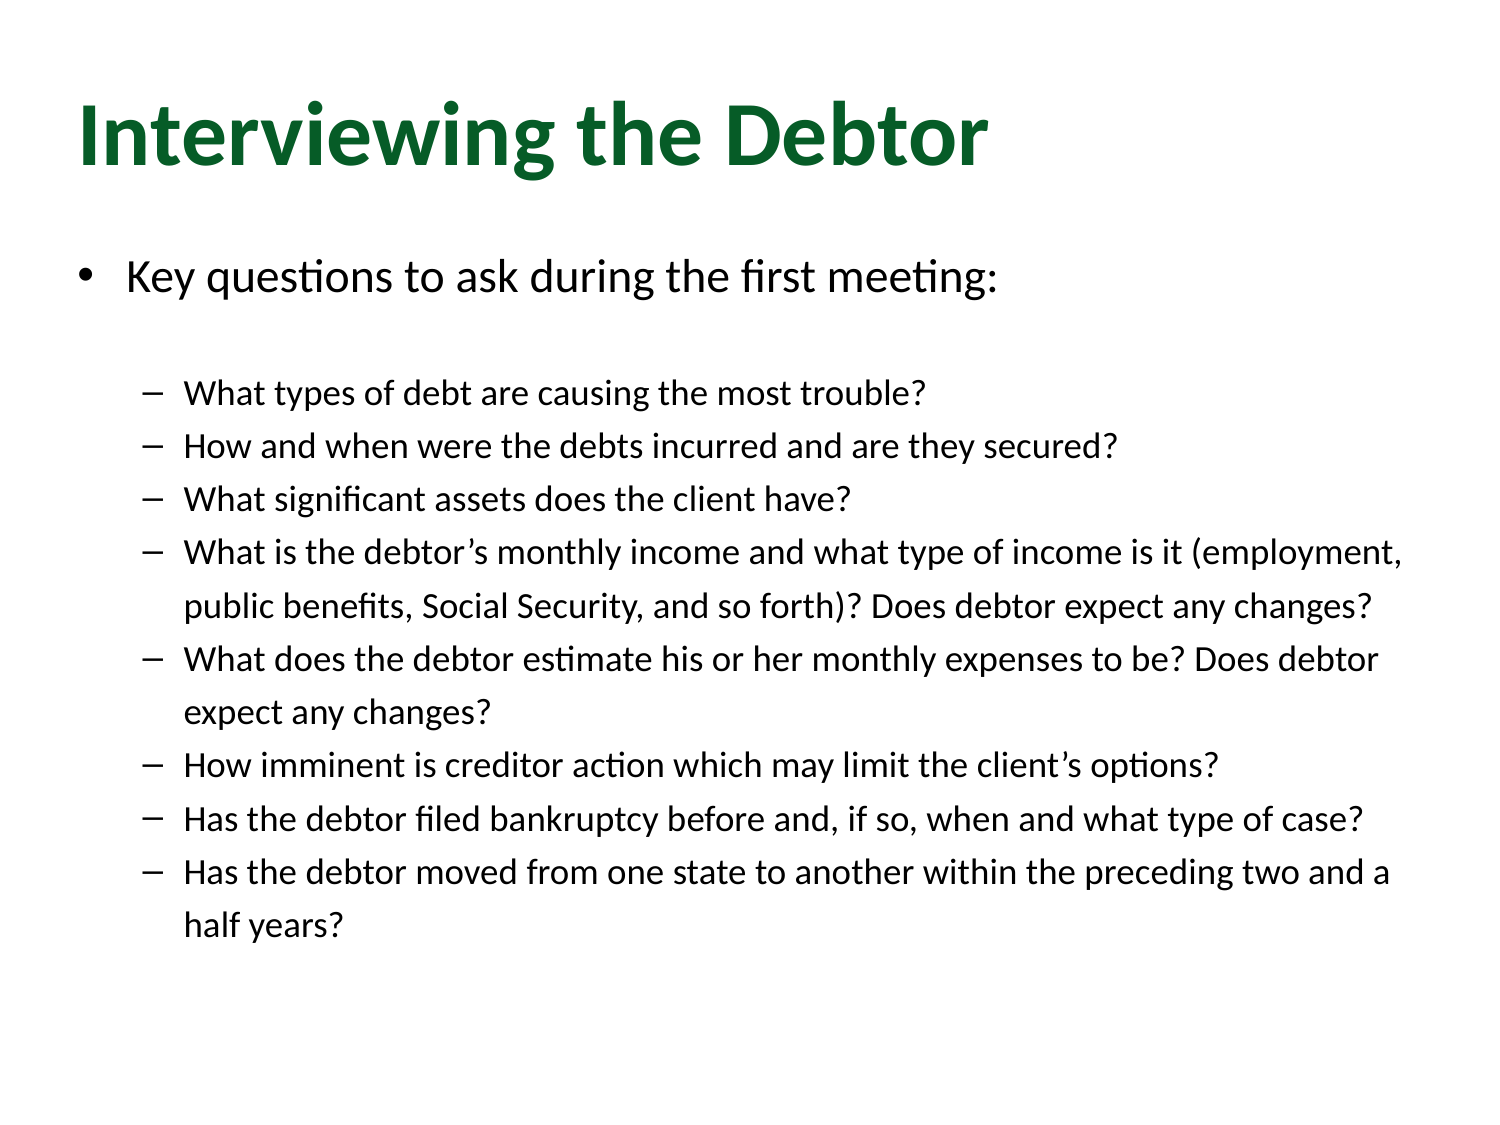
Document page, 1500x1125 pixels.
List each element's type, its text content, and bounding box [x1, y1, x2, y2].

list Key questions to ask during the first meeting: What types of debt are causing the most trouble? How and when were the debts incurred and are they secured? What significant assets does the client have? What is the debtor’s monthly income and what type of income is it (employment, public benefits, Social Security, and so forth)? Does debtor expect any changes? What does the debtor estimate his or her monthly expenses to be? Does debtor expect any changes? How imminent is creditor action which may limit the client’s options? Has the debtor filed bankruptcy before and, if so, when and what type of case? Has the debtor moved from one state to another within the preceding two and a half years? [62, 237, 1425, 1025]
title Interviewing the Debtor [62, 45, 1425, 213]
